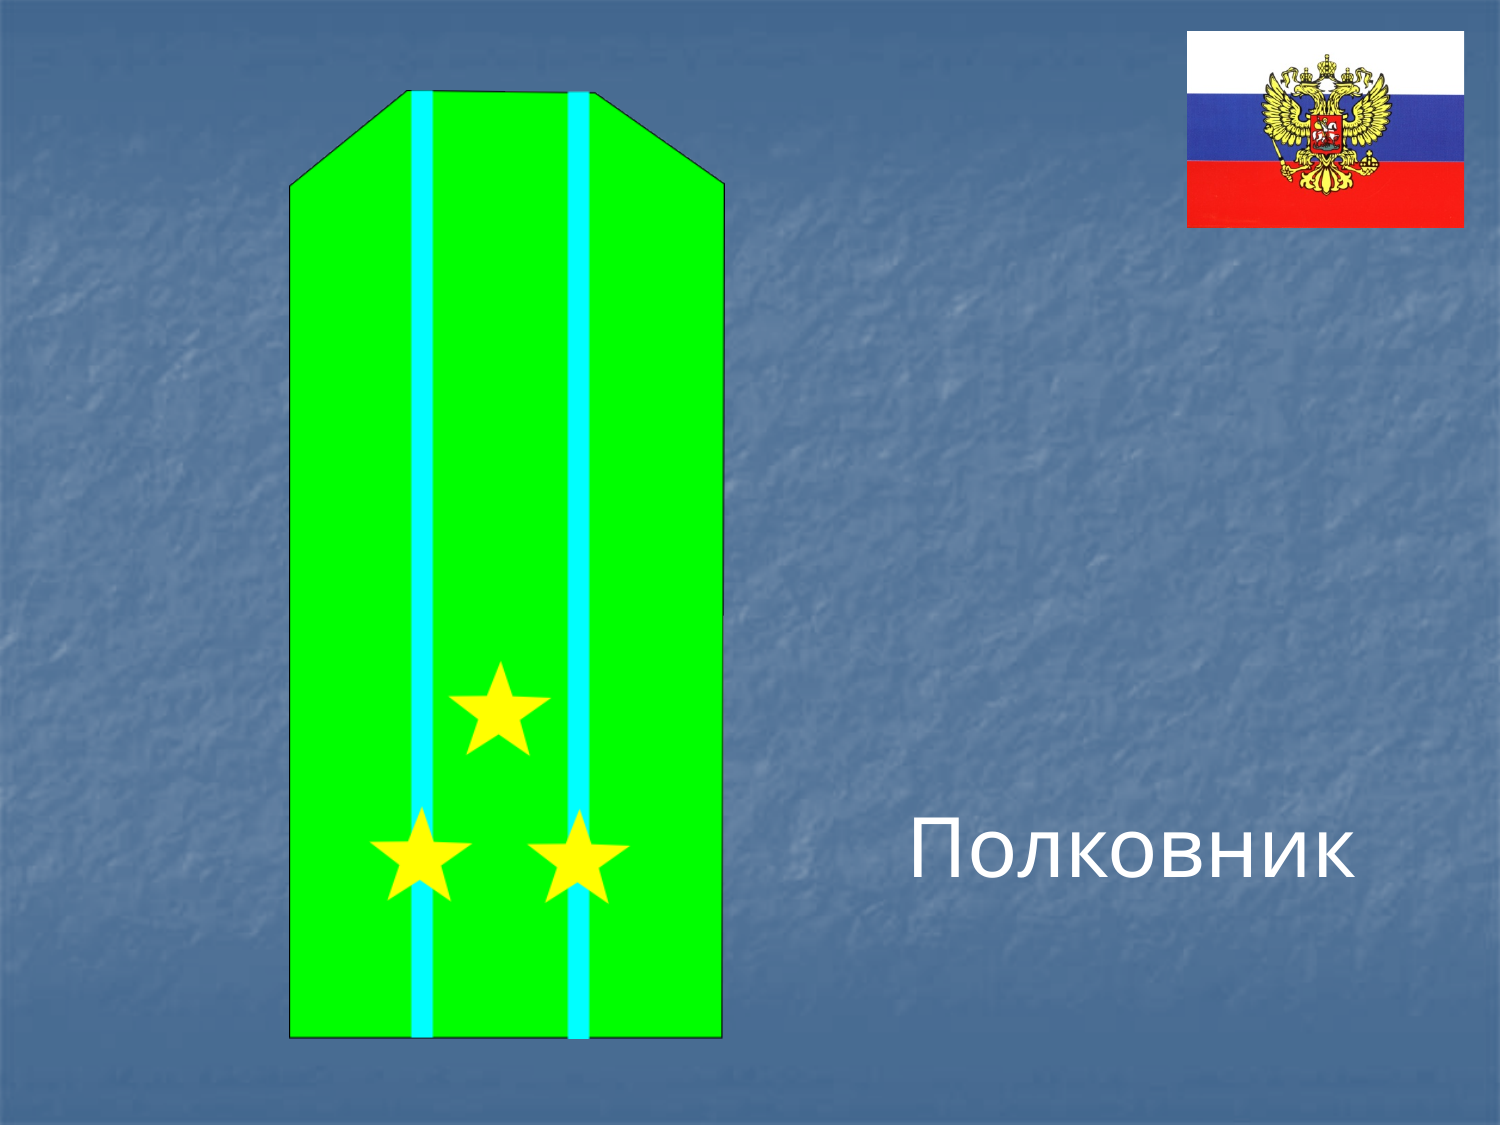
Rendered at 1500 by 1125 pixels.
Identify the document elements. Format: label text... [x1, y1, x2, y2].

text_box Полковник [891, 786, 1400, 902]
picture [1186, 30, 1465, 228]
picture [288, 89, 725, 1039]
